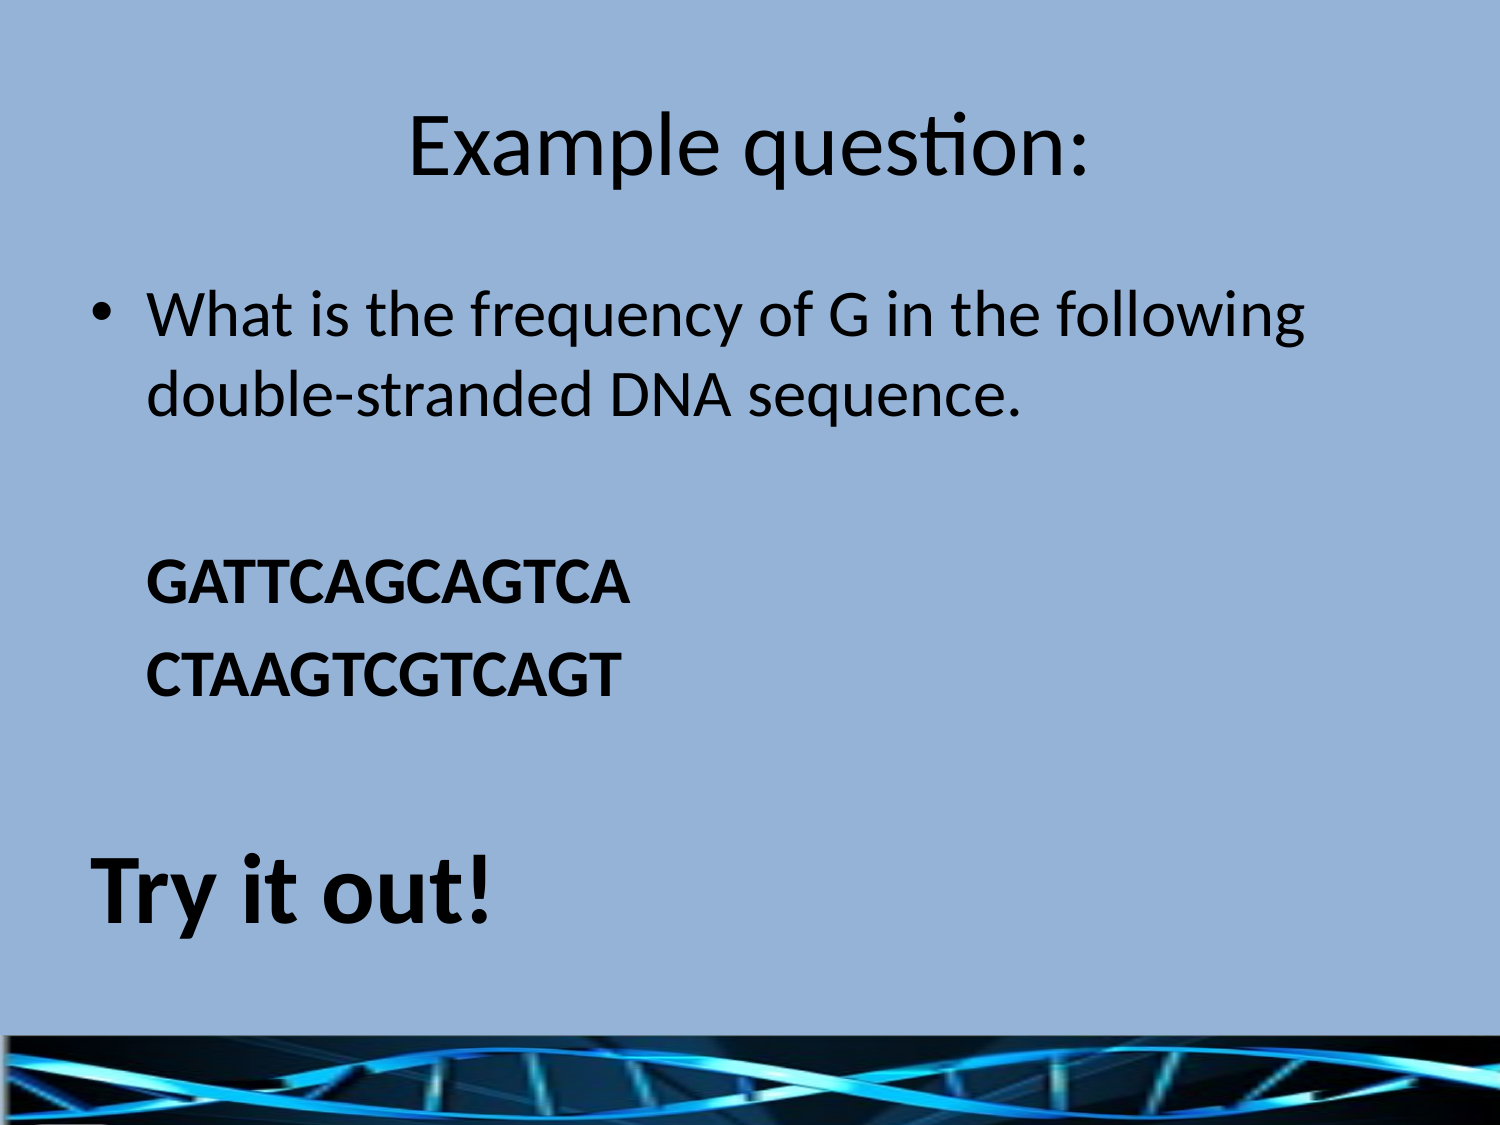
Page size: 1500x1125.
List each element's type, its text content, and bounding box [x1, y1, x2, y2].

list What is the frequency of G in the following double-stranded DNA sequence. GATTCAGCAGTCA CTAAGTCGTCAGT Try it out! [75, 262, 1425, 1005]
title Example question: [75, 45, 1425, 233]
picture [4, 323, 1500, 1125]
